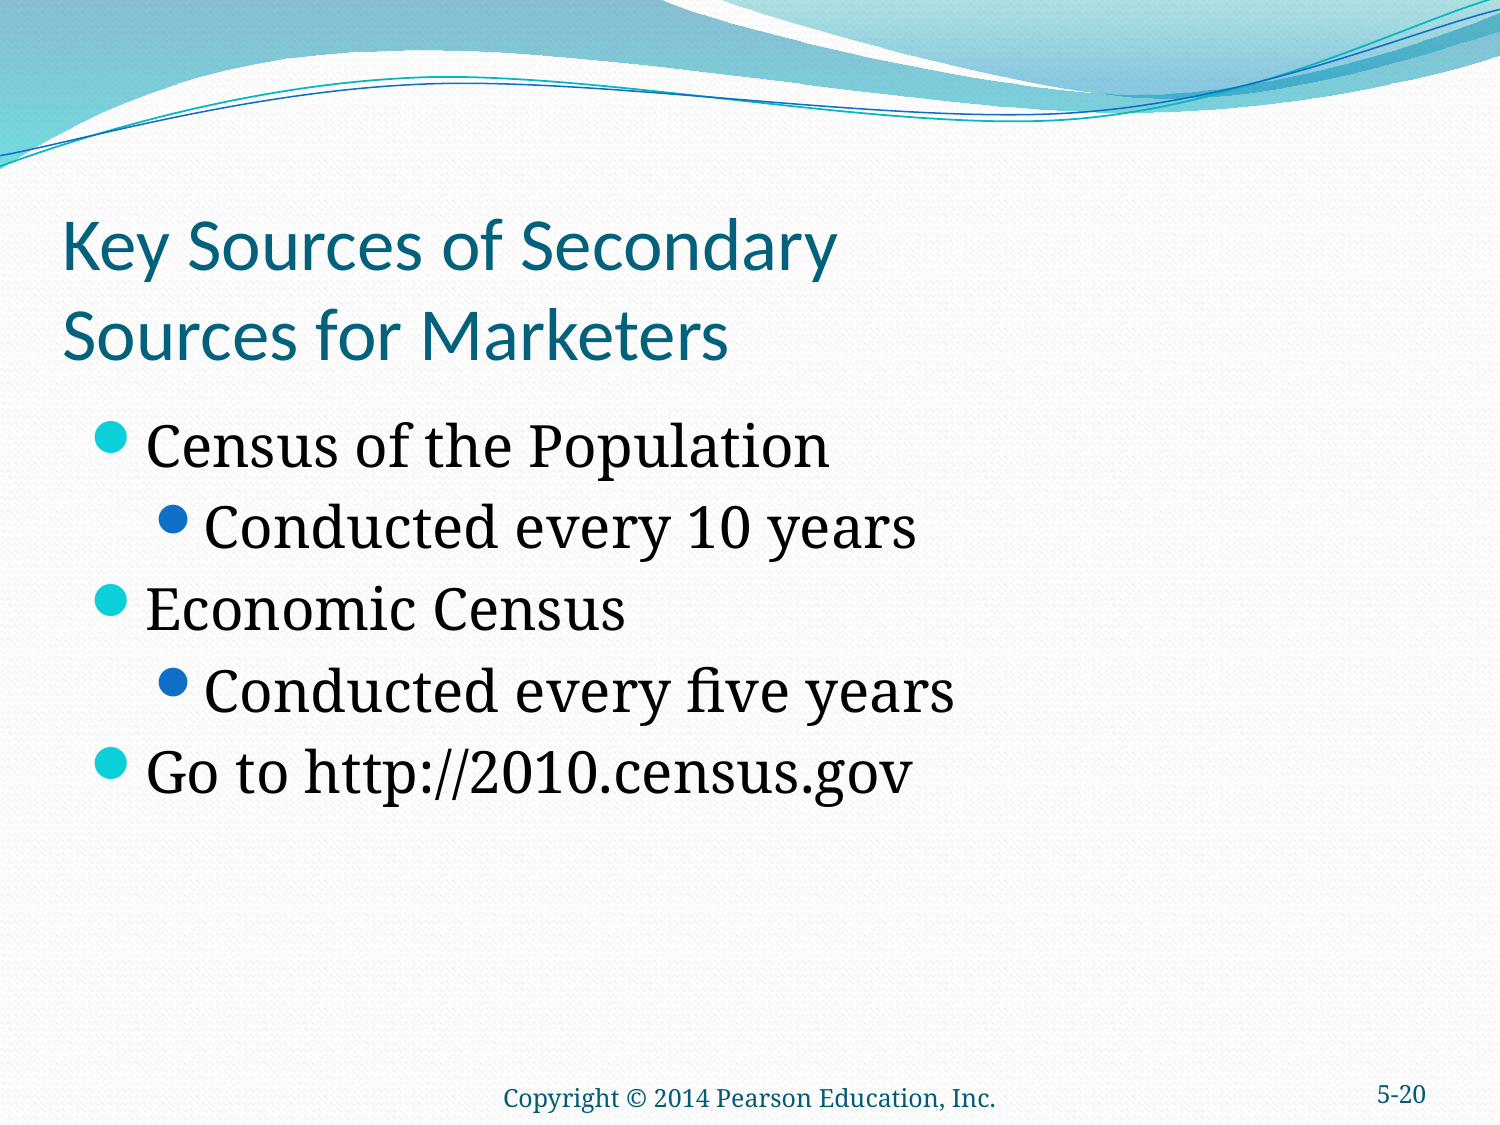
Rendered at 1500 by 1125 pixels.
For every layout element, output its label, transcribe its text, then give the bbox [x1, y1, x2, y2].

title Key Sources of Secondary Sources for Marketers [62, 187, 1413, 376]
list Census of the Population Conducted every 10 years Economic Census Conducted every five years Go to http://2010.census.gov [74, 401, 1426, 1122]
